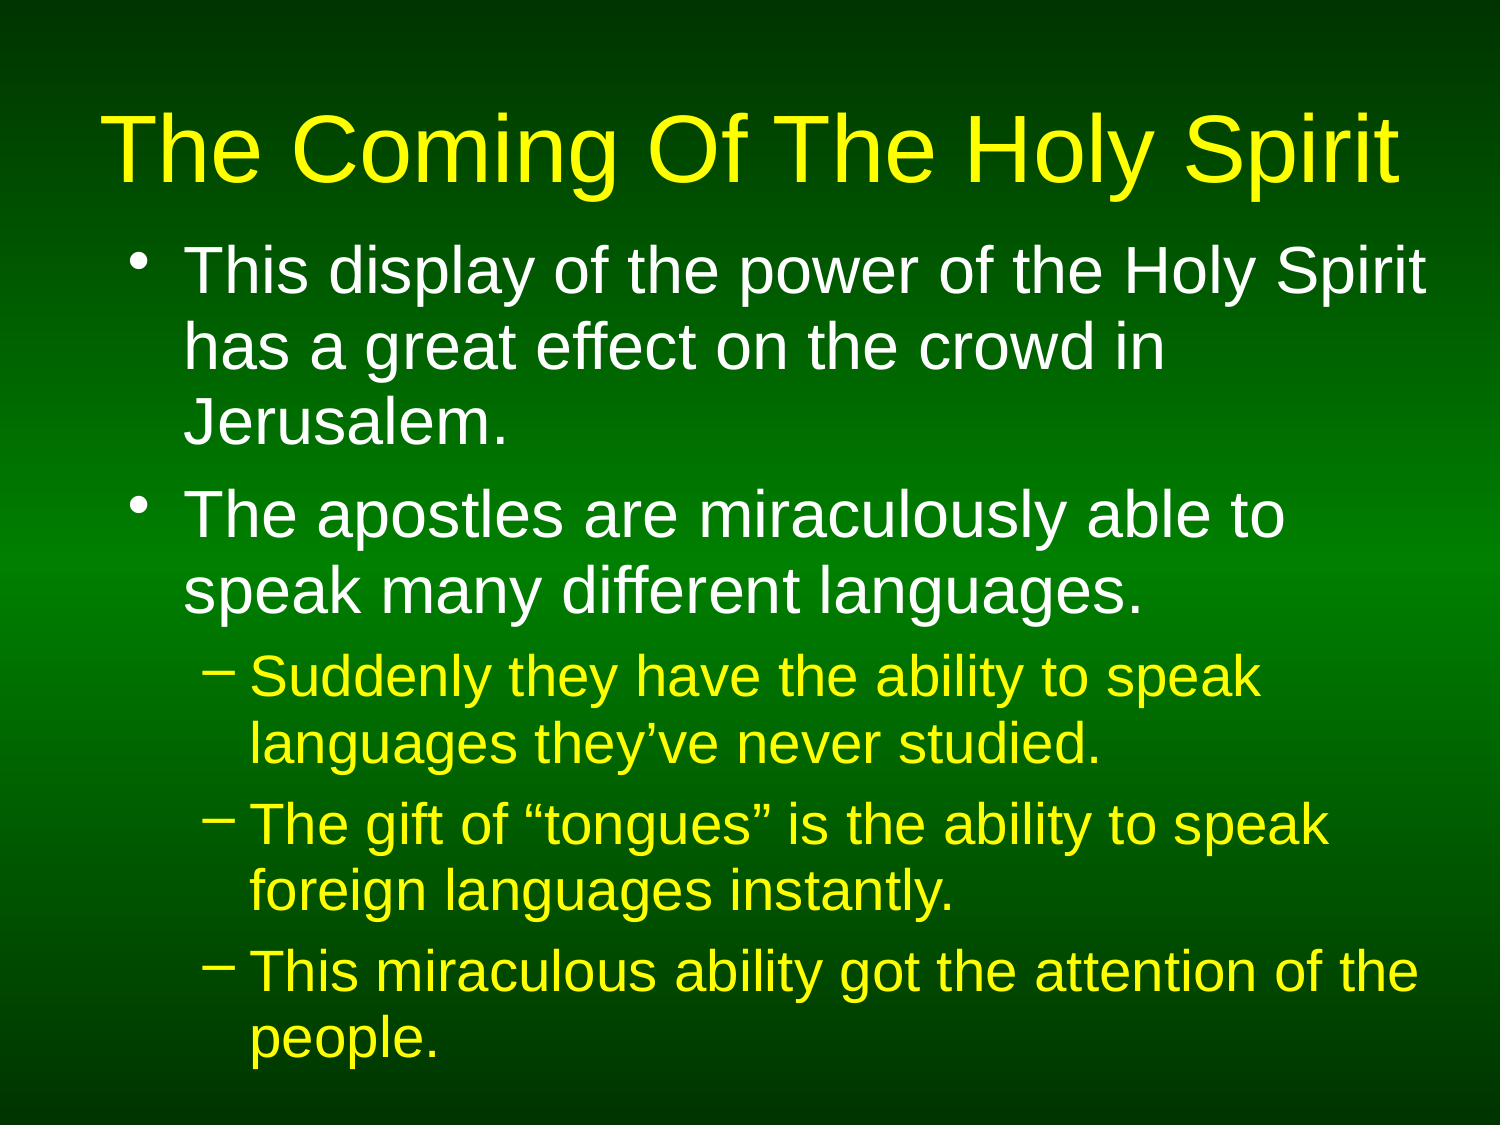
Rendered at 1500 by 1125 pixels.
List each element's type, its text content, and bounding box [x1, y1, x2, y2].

list This display of the power of the Holy Spirit has a great effect on the crowd in Jerusalem. The apostles are miraculously able to speak many different languages. Suddenly they have the ability to speak languages they’ve never studied. The gift of “tongues” is the ability to speak foreign languages instantly. This miraculous ability got the attention of the people. [112, 224, 1463, 1125]
title The Coming Of The Holy Spirit [37, 50, 1463, 238]
